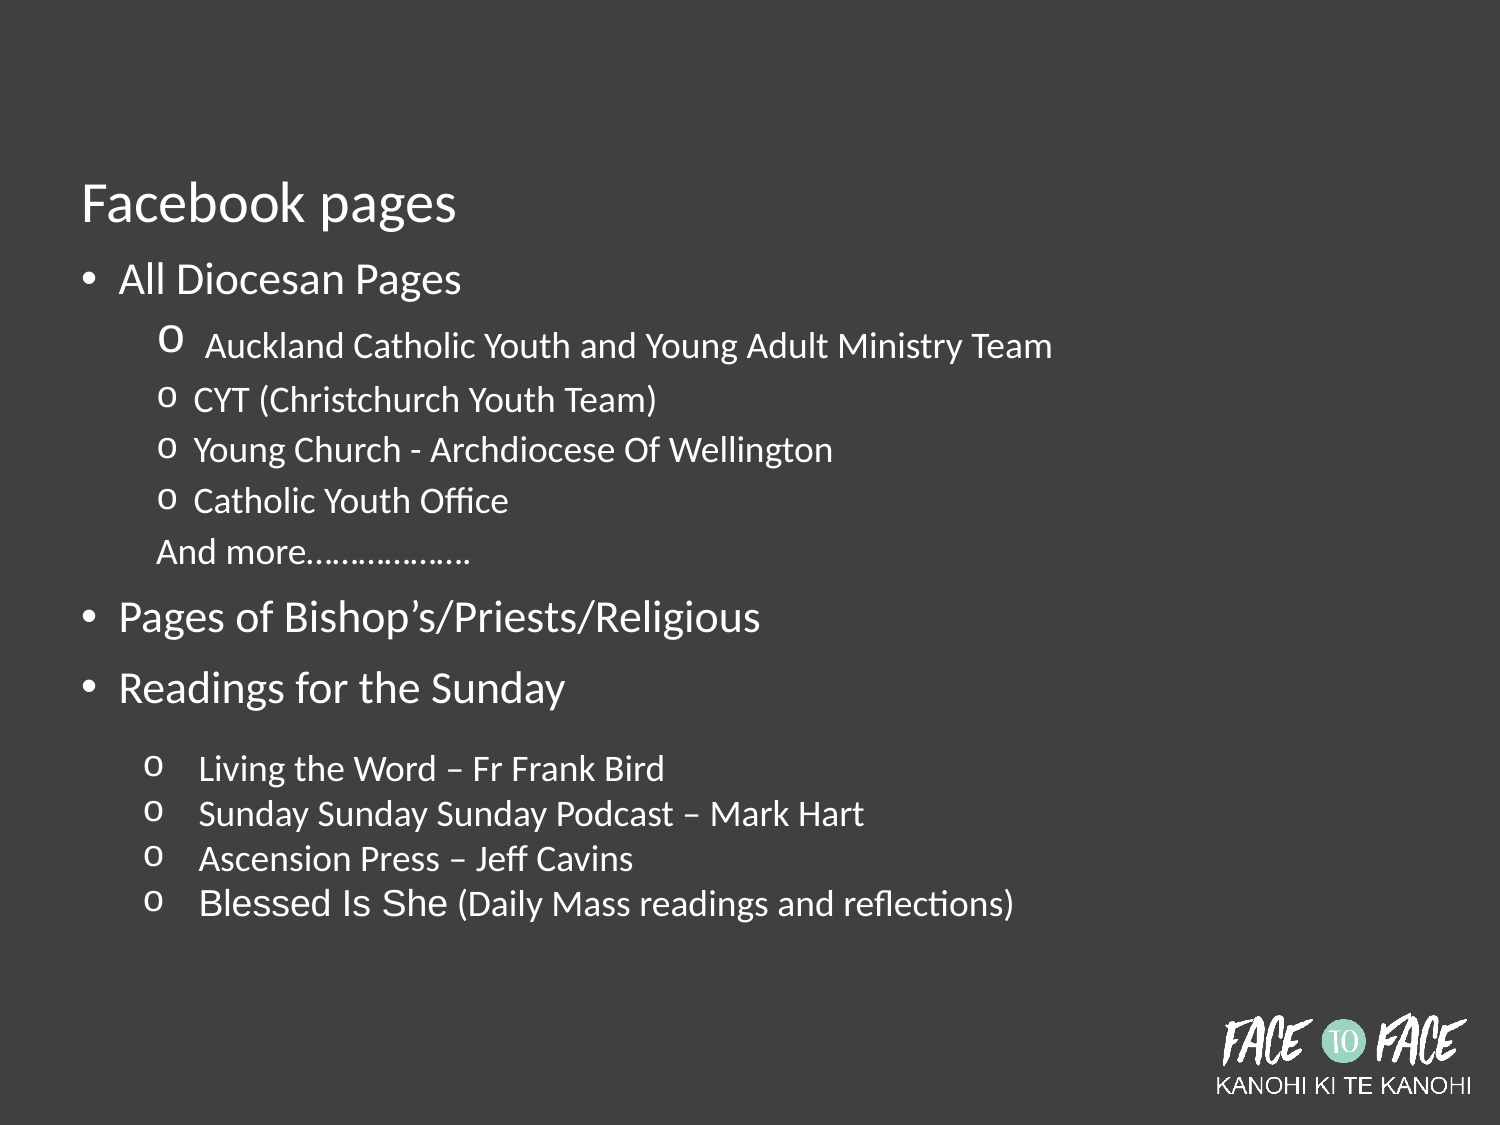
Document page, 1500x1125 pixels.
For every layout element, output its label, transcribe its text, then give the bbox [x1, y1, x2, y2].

text_box Living the Word – Fr Frank Bird Sunday Sunday Sunday Podcast – Mark Hart Ascension Press – Jeff Cavins Blessed Is She (Daily Mass readings and reflections) [127, 676, 1500, 932]
picture [1215, 1013, 1472, 1101]
list Facebook pages All Diocesan Pages Auckland Catholic Youth and Young Adult Ministry Team CYT (Christchurch Youth Team) Young Church - Archdiocese Of Wellington Catholic Youth Office And more………………. Pages of Bishop’s/Priests/Religious Readings for the Sunday [66, 164, 1360, 878]
